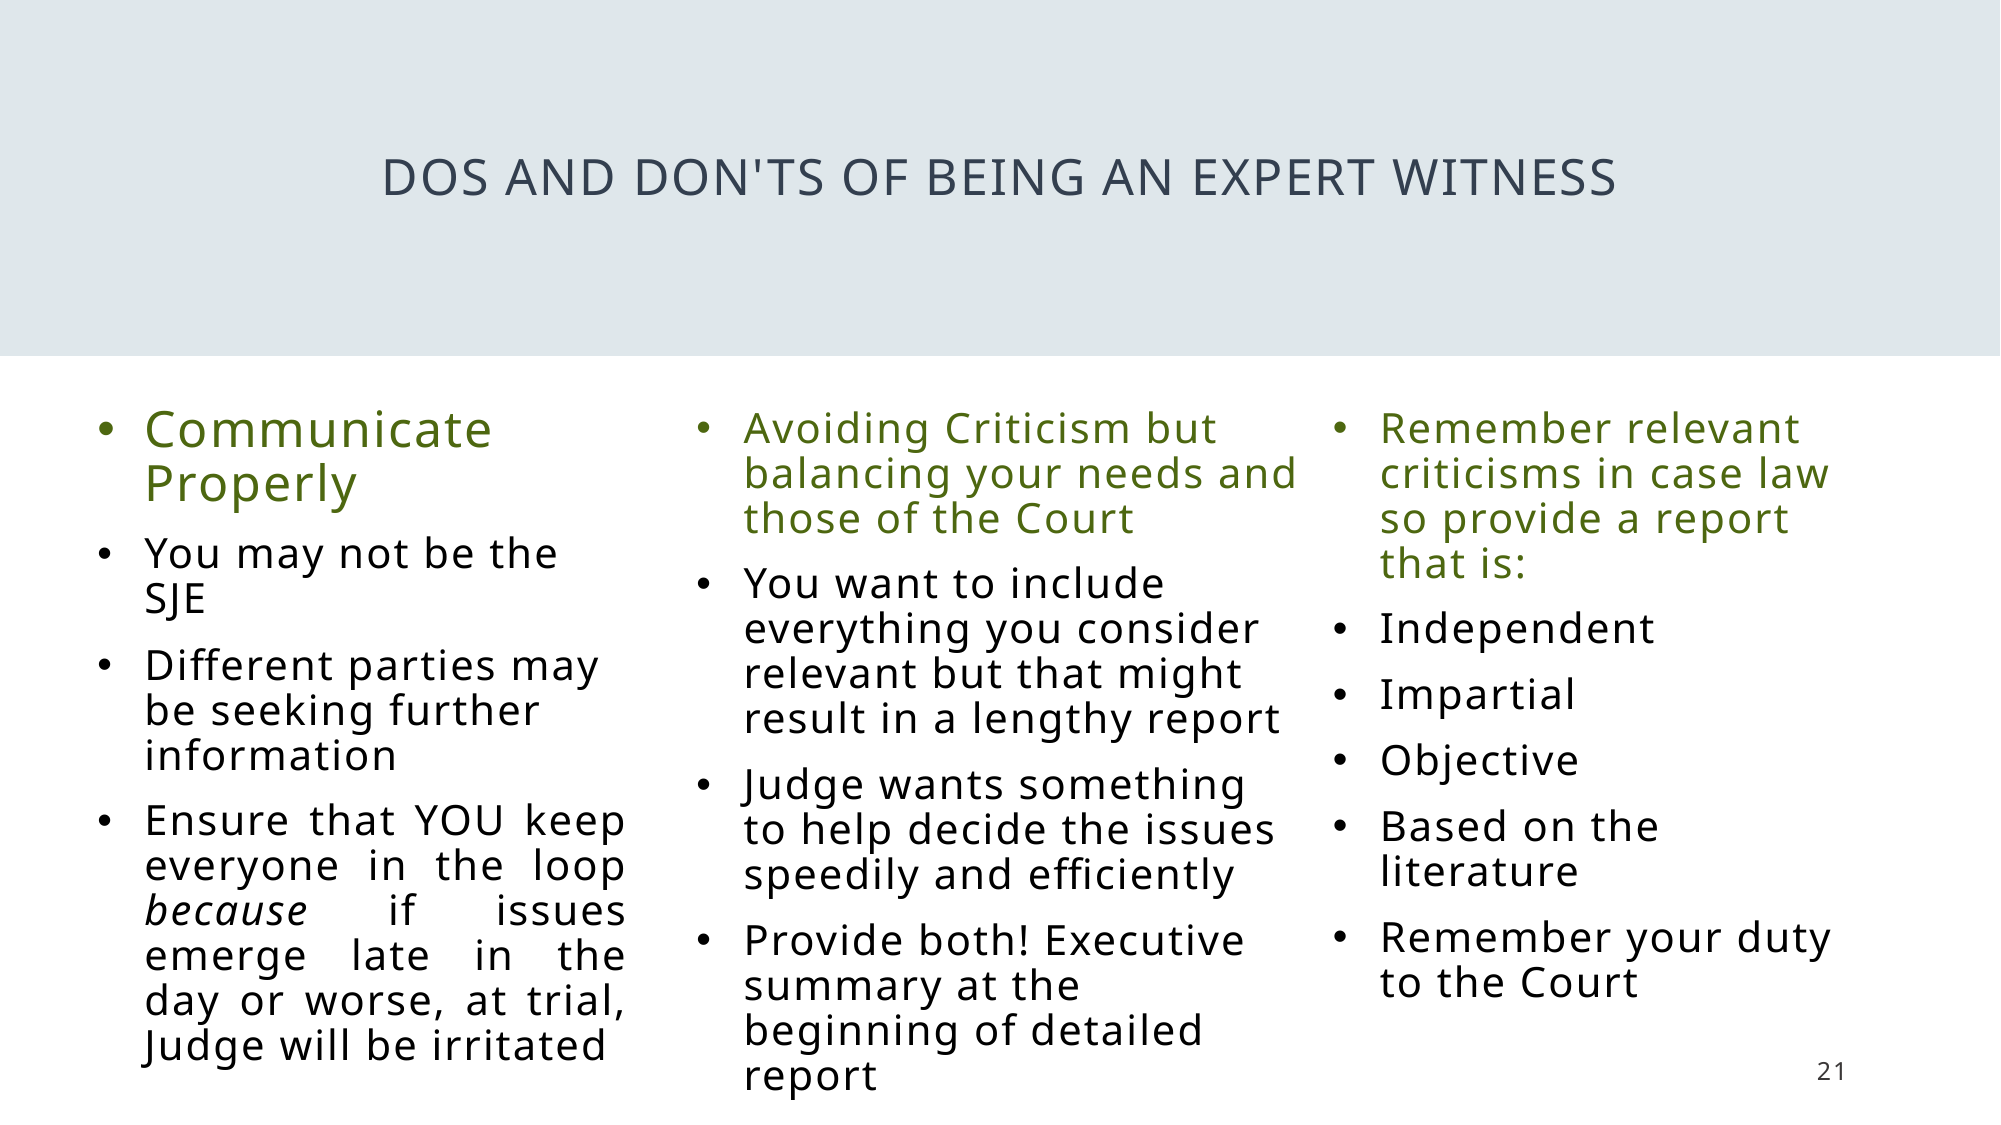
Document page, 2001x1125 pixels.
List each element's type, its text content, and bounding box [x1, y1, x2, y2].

list Remember relevant criticisms in case law so provide a report that is: Independent Impartial Objective Based on the literature Remember your duty to the Court [1318, 399, 1879, 916]
slide_number 21 [1412, 1042, 1863, 1103]
list Avoiding Criticism but balancing your needs and those of the Court You want to include everything you consider relevant but that might result in a lengthy report Judge wants something to help decide the issues speedily and efficiently Provide both! Executive summary at the beginning of detailed report [681, 399, 1318, 916]
list Communicate Properly You may not be the SJE Different parties may be seeking further information Ensure that YOU keep everyone in the loop because if issues emerge late in the day or worse, at trial, Judge will be irritated [82, 396, 643, 913]
title Dos and Don'ts of Being an Expert Witness [137, 98, 1863, 262]
